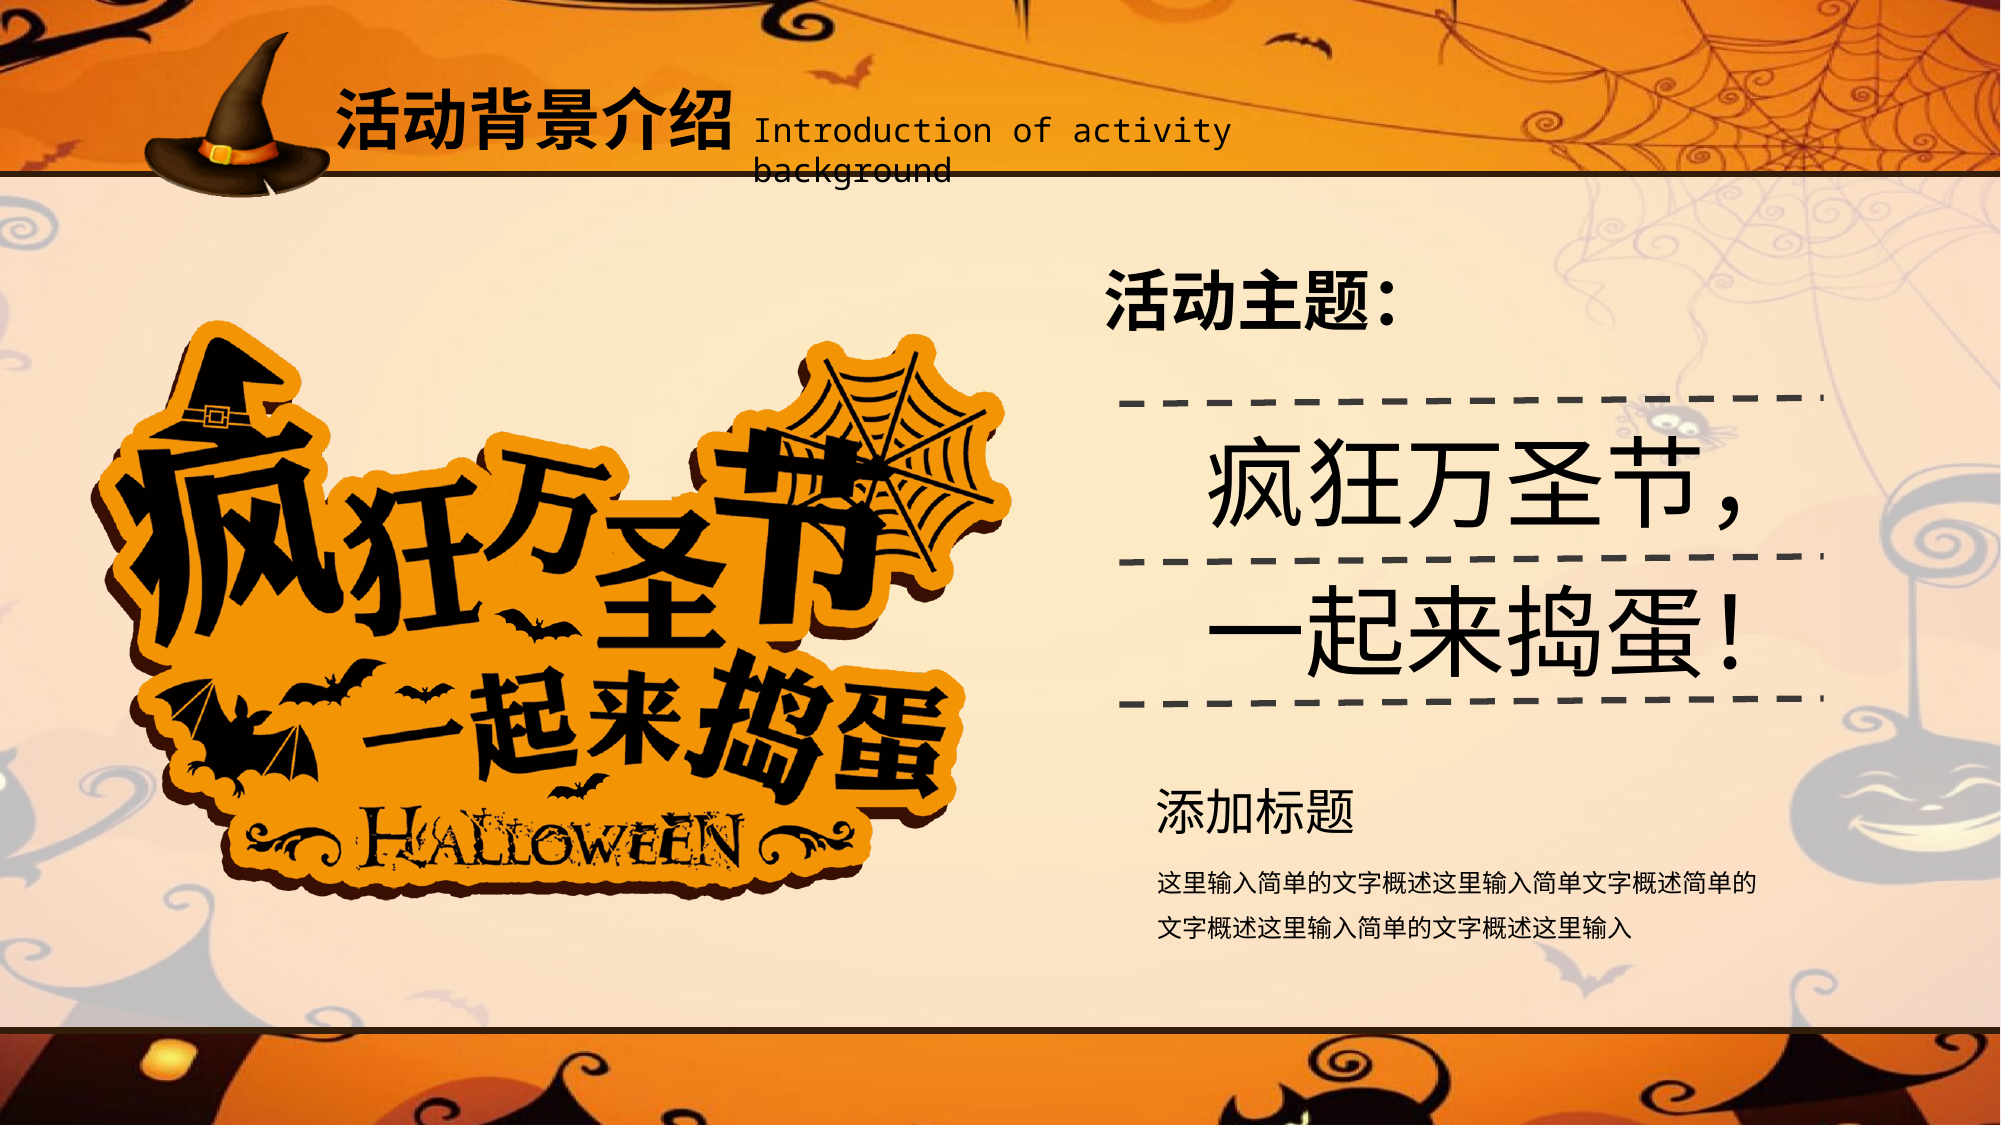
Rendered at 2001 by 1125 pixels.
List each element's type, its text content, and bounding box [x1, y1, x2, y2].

text_box 这里输入简单的文字概述这里输入简单文字概述简单的文字概述这里输入简单的文字概述这里输入 [1143, 845, 1778, 950]
text_box 添加标题 [1140, 773, 1371, 848]
text_box Introduction of activity background [737, 101, 1408, 197]
text_box [0, 173, 2000, 1032]
text_box 一起来捣蛋！ [1190, 563, 1821, 698]
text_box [1119, 698, 1824, 705]
text_box 疯狂万圣节， [1190, 412, 1821, 548]
text_box 活动主题： [1053, 244, 1488, 348]
picture [0, 0, 2001, 1125]
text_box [1119, 397, 1824, 404]
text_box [1119, 556, 1824, 563]
picture [39, 250, 1109, 939]
text_box 活动背景介绍 [330, 63, 752, 167]
